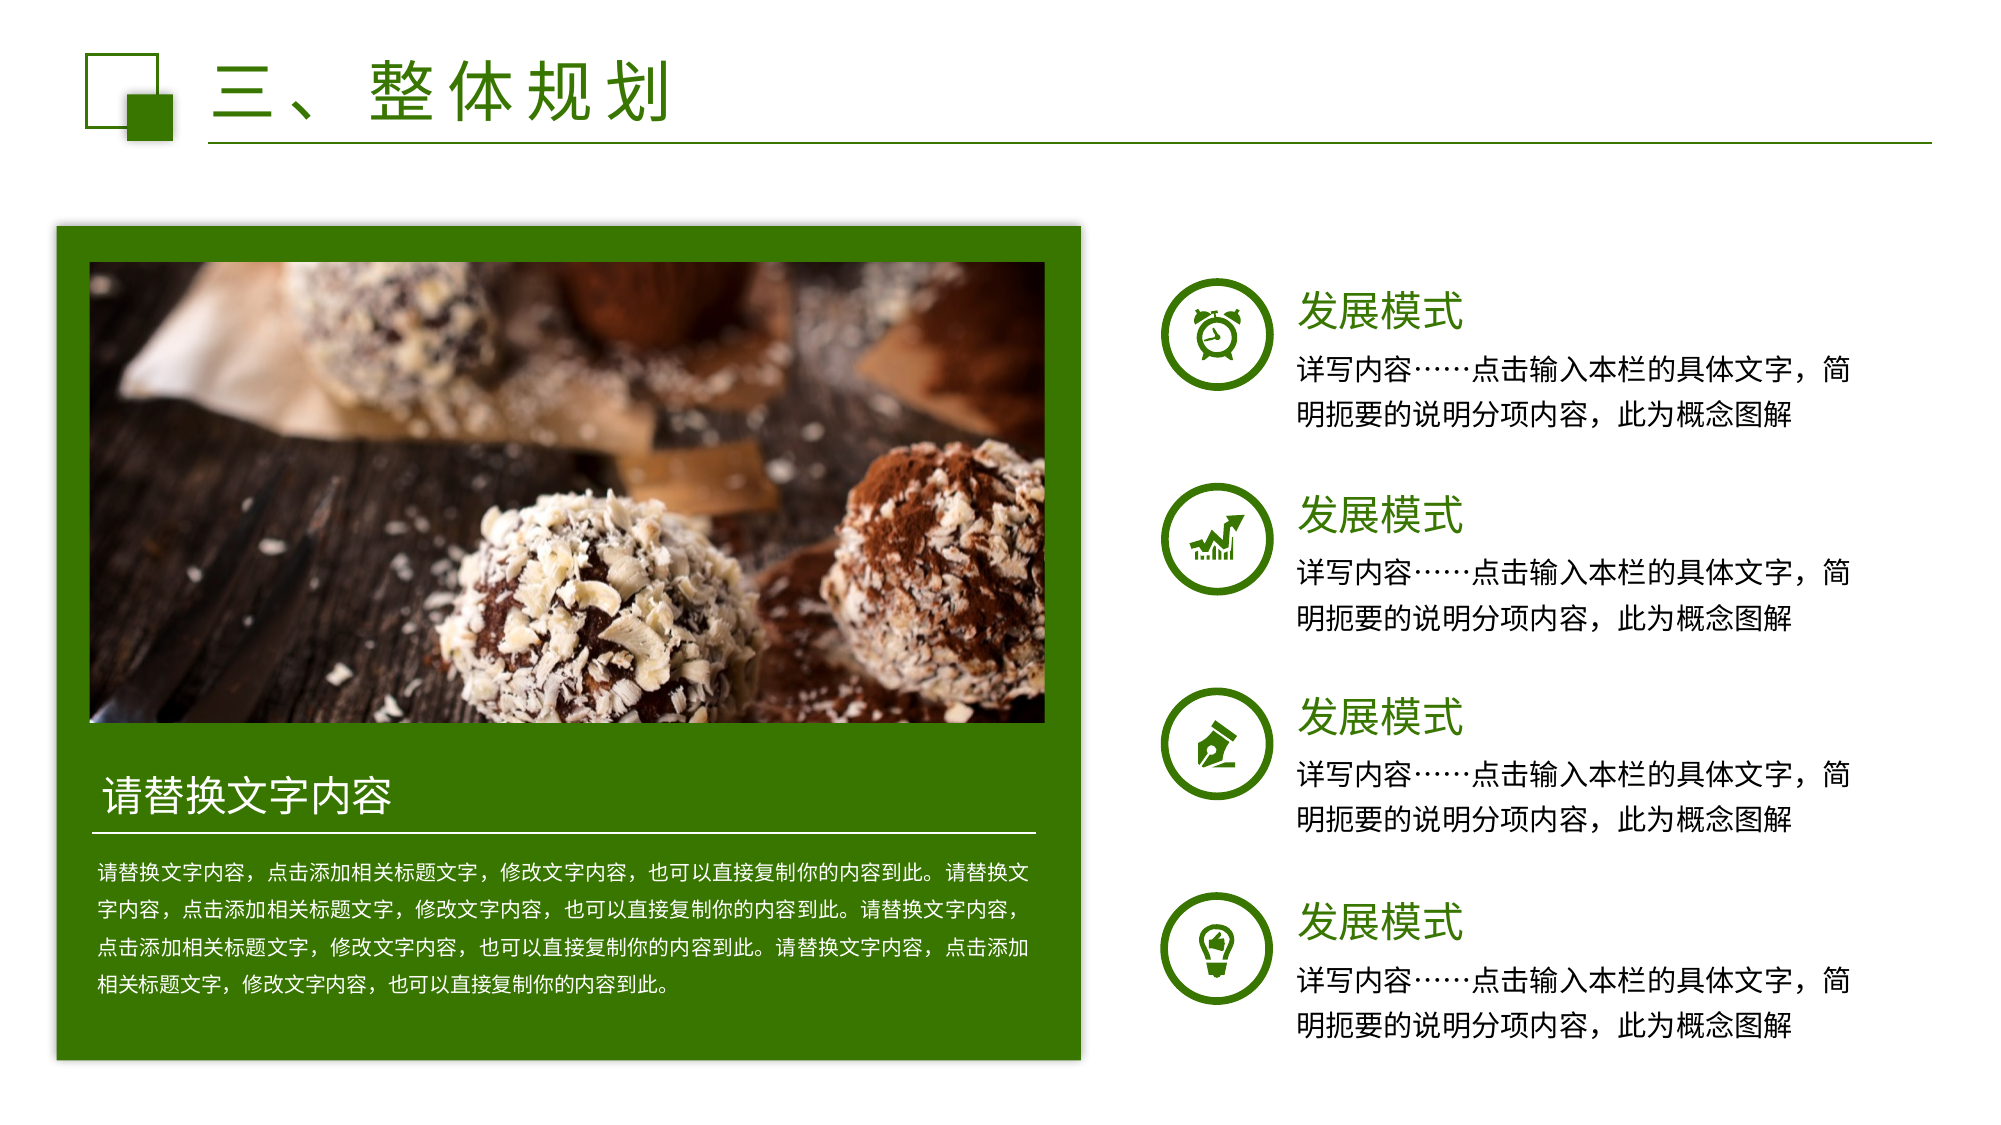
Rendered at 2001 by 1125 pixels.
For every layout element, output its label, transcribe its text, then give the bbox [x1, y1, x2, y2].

text_box [56, 225, 1082, 1061]
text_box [1160, 892, 1273, 1005]
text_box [1281, 873, 1889, 1047]
text_box [88, 262, 1046, 724]
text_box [1281, 667, 1889, 842]
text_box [1161, 482, 1274, 596]
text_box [86, 54, 174, 141]
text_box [1161, 278, 1274, 391]
text_box 请替换文字内容 [86, 746, 450, 803]
text_box 请替换文字内容，点击添加相关标题文字，修改文字内容，也可以直接复制你的内容到此。请替换文字内容，点击添加相关标题文字，修改文字内容，也可以直接复制你的内容到此。请替换文字内容，点击添加相关标题文字，修改文字内容，也可以直接复制你的内容到此。请替换文字内容，点击添加相关标题文字，修改文字内容，也可以直接复制你的内容到此。 [82, 839, 1045, 938]
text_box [1281, 262, 1889, 436]
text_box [1281, 466, 1889, 640]
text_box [1160, 687, 1274, 801]
text_box 三、整体规划 [198, 58, 1489, 131]
